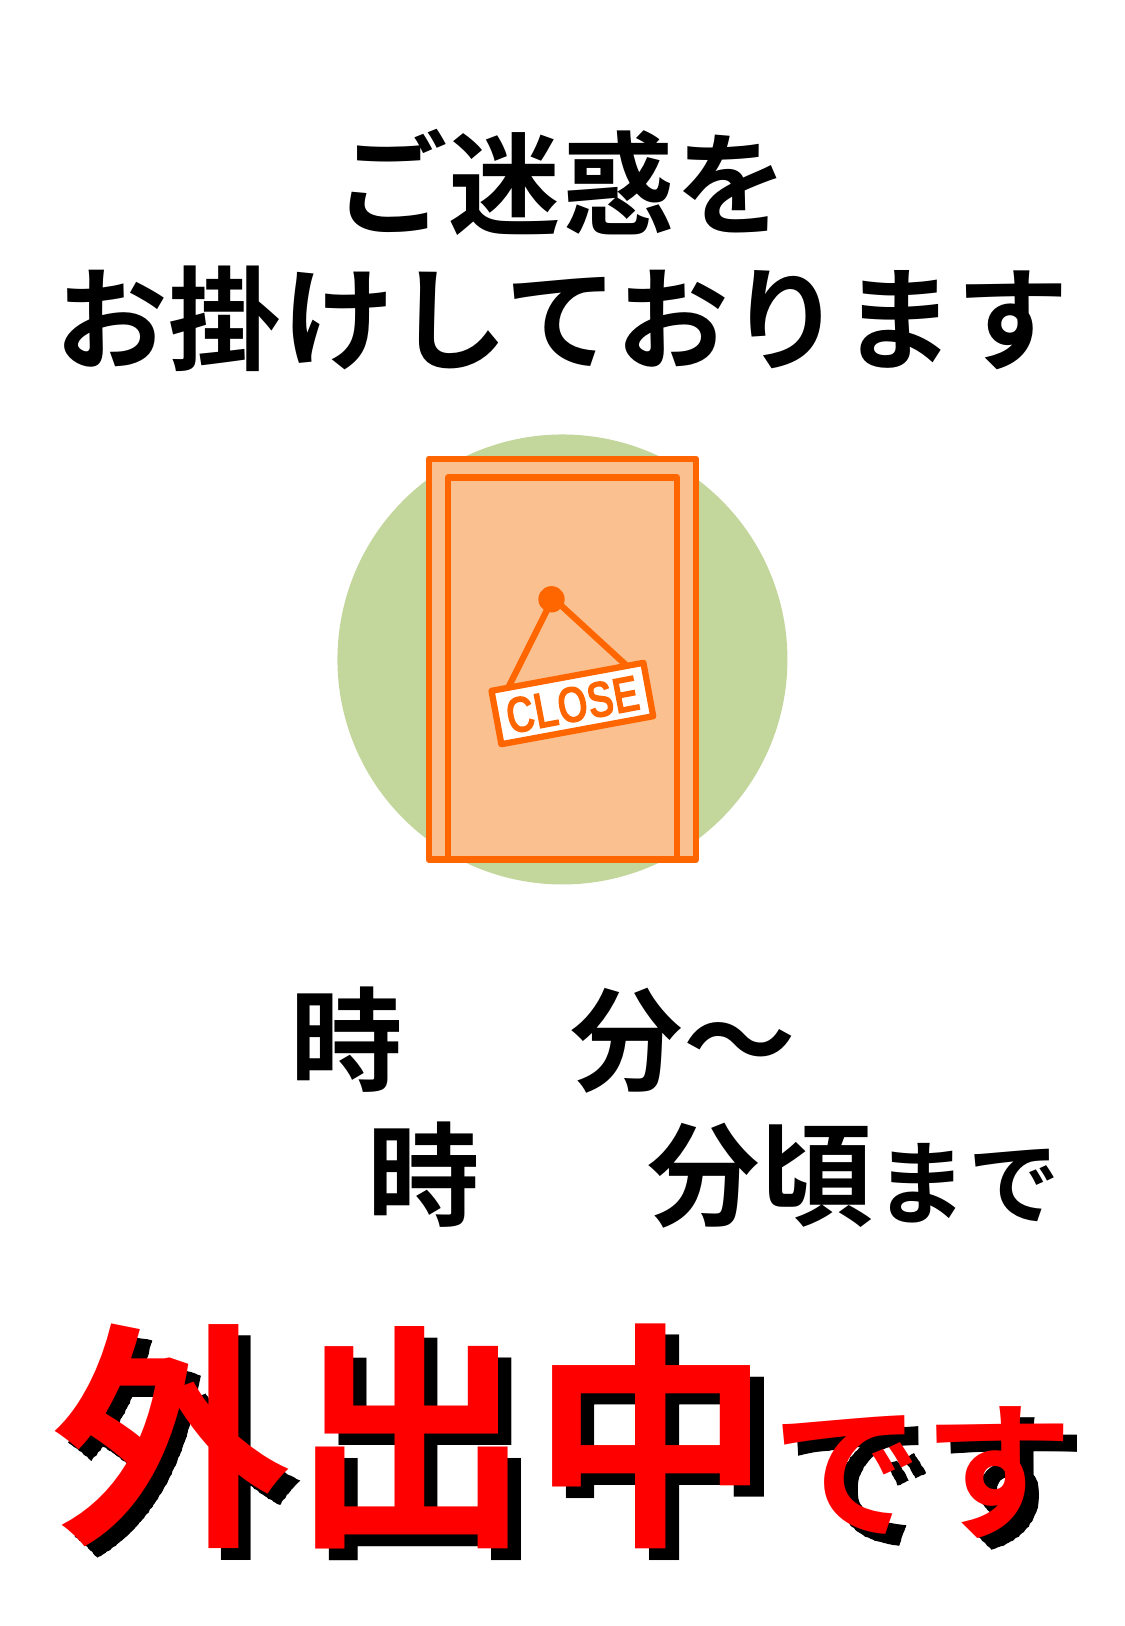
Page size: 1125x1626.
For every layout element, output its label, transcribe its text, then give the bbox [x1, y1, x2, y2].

text_box 時 分～ 時 分頃まで [0, 962, 1088, 1248]
text_box ご迷惑を お掛けしております [0, 106, 1125, 392]
text_box 外出中です [0, 1280, 1125, 1583]
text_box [337, 434, 788, 885]
